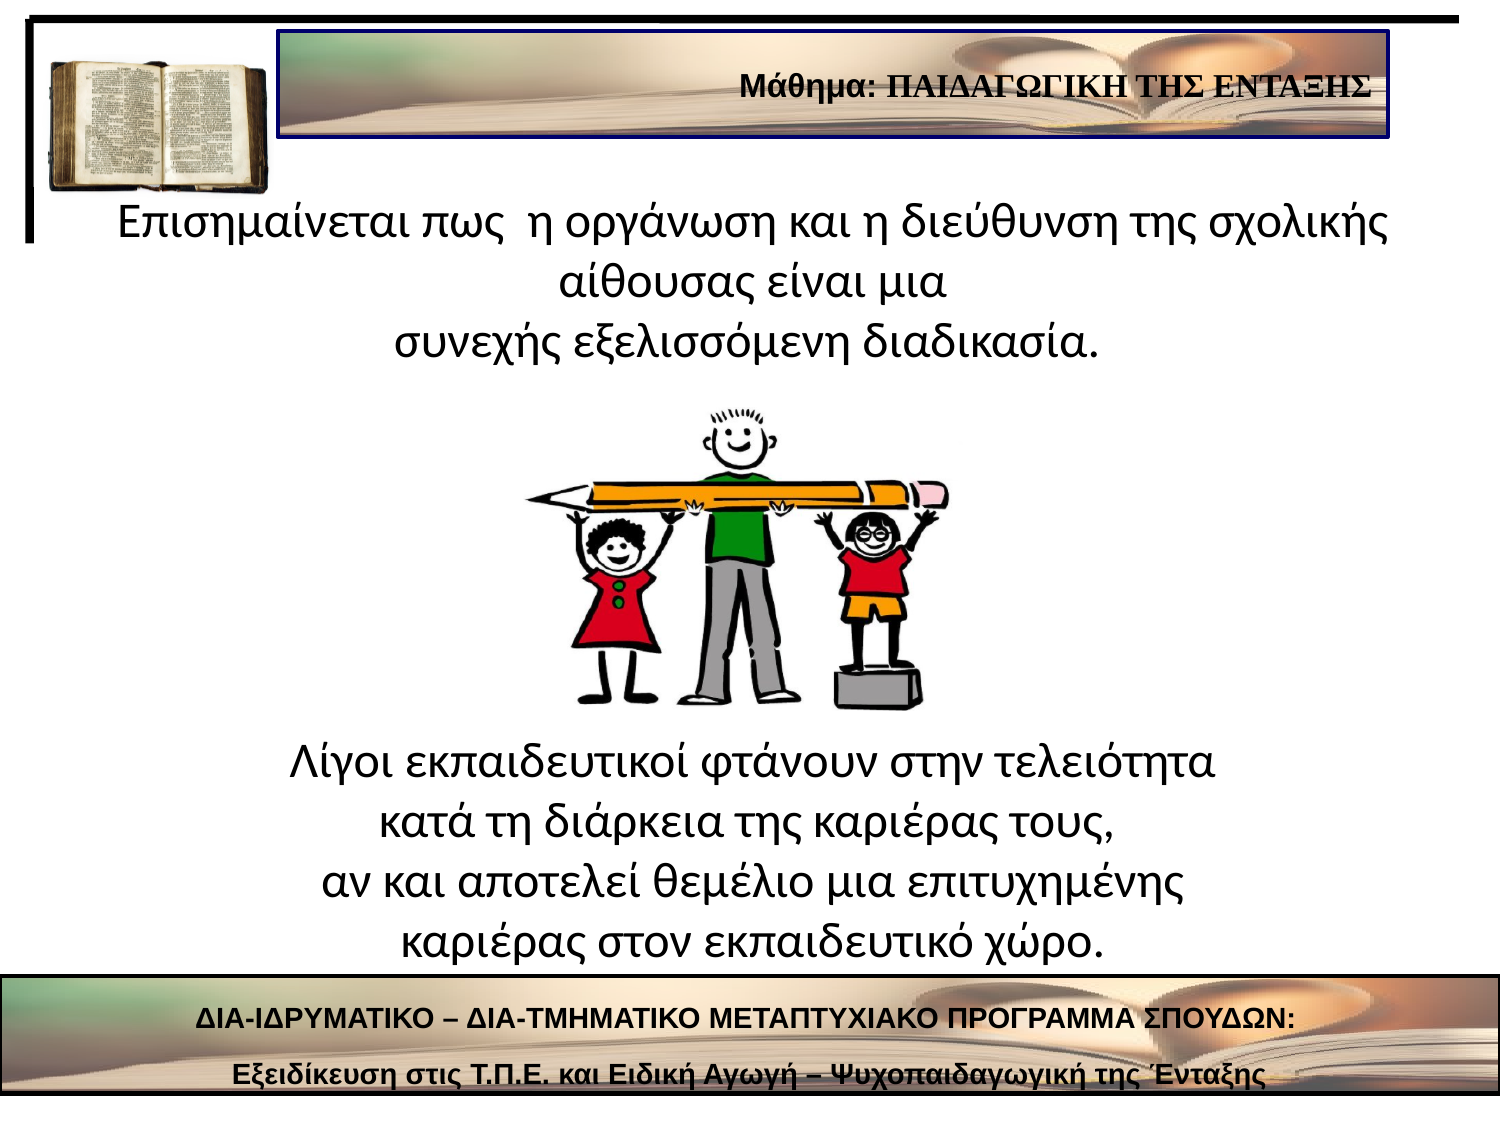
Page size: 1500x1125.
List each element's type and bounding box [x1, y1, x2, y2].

text_box [0, 18, 1500, 1094]
picture [509, 396, 990, 736]
picture [40, 54, 274, 200]
